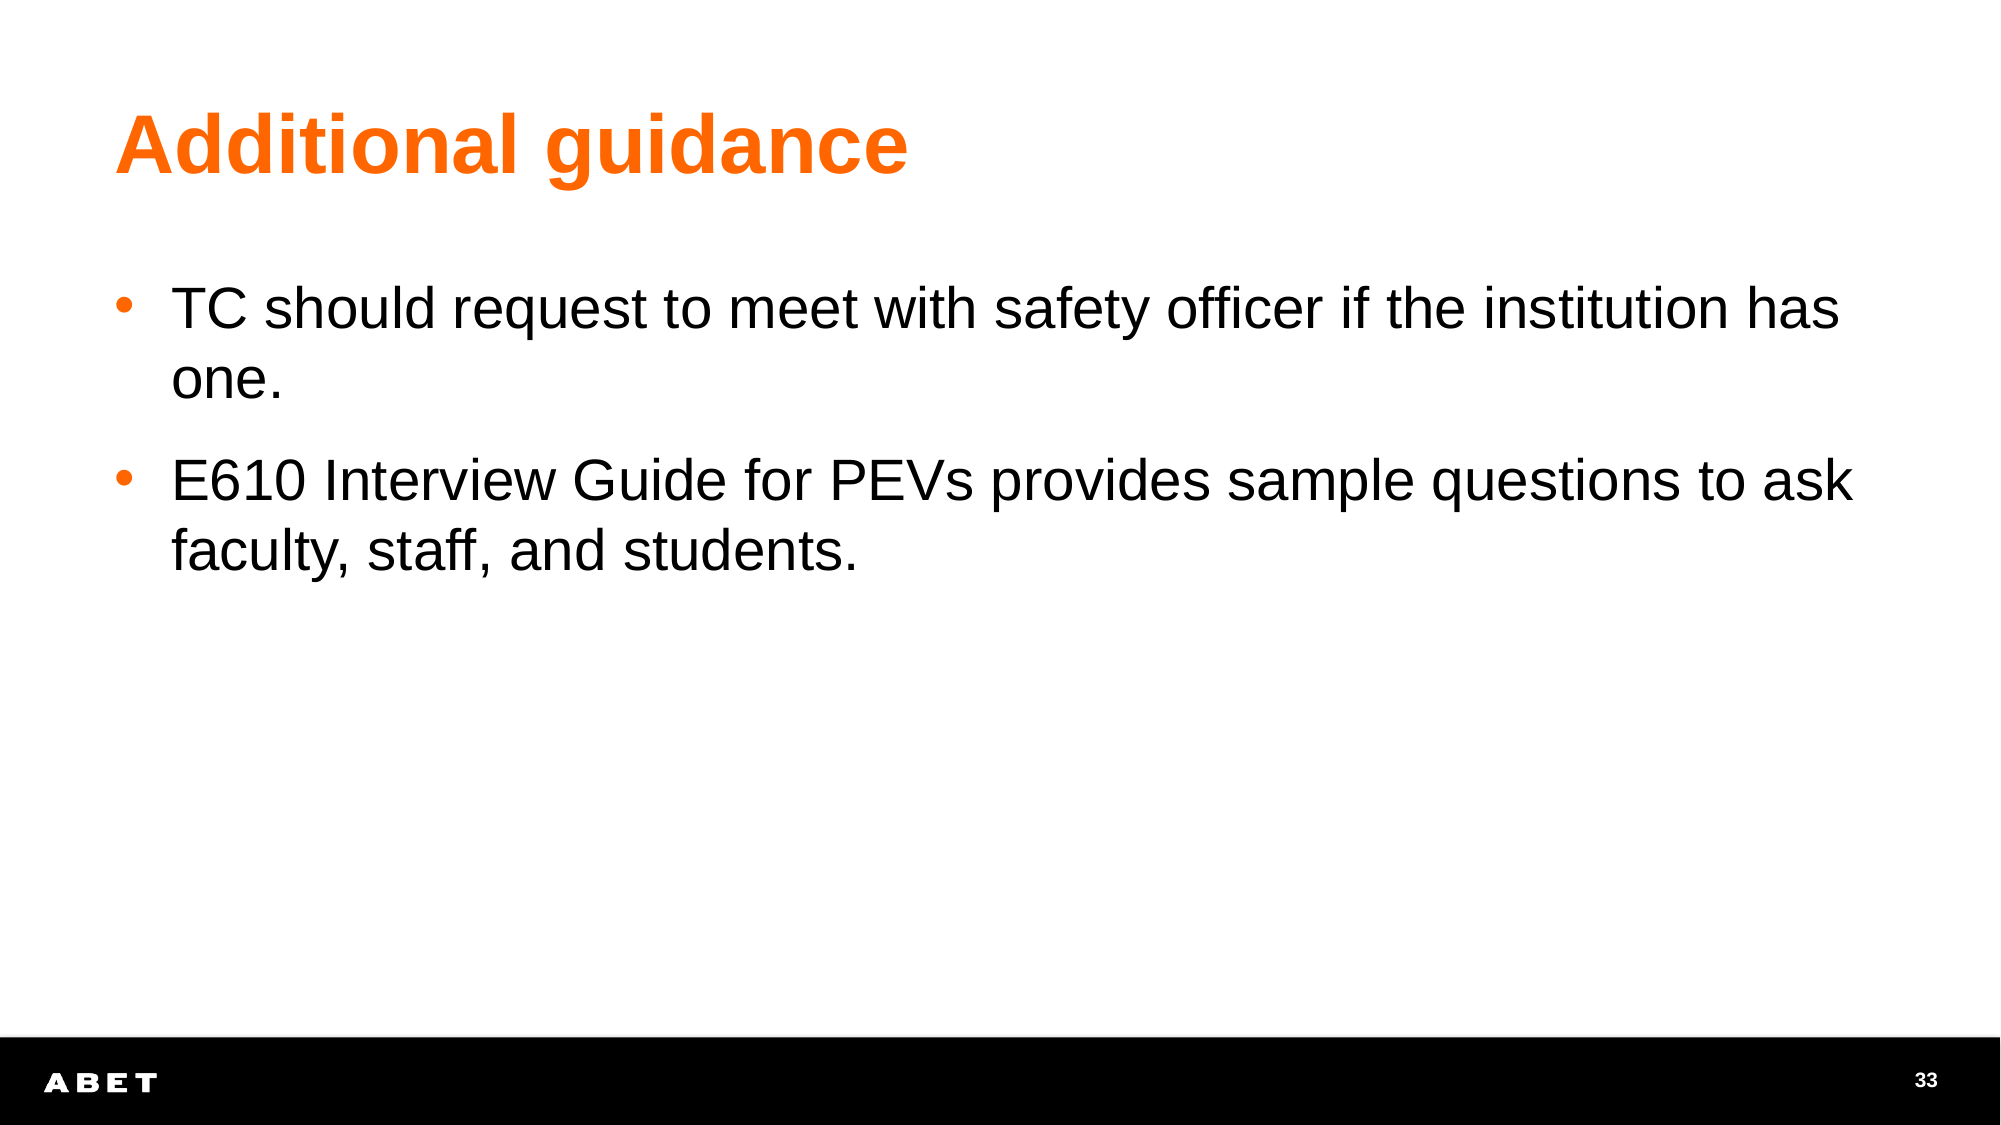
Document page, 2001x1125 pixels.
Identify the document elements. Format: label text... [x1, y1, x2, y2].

list TC should request to meet with safety officer if the institution has one. E610 Interview Guide for PEVs provides sample questions to ask faculty, staff, and students. [99, 262, 1900, 975]
picture [16, 1052, 184, 1113]
title Additional guidance [99, 82, 1900, 213]
